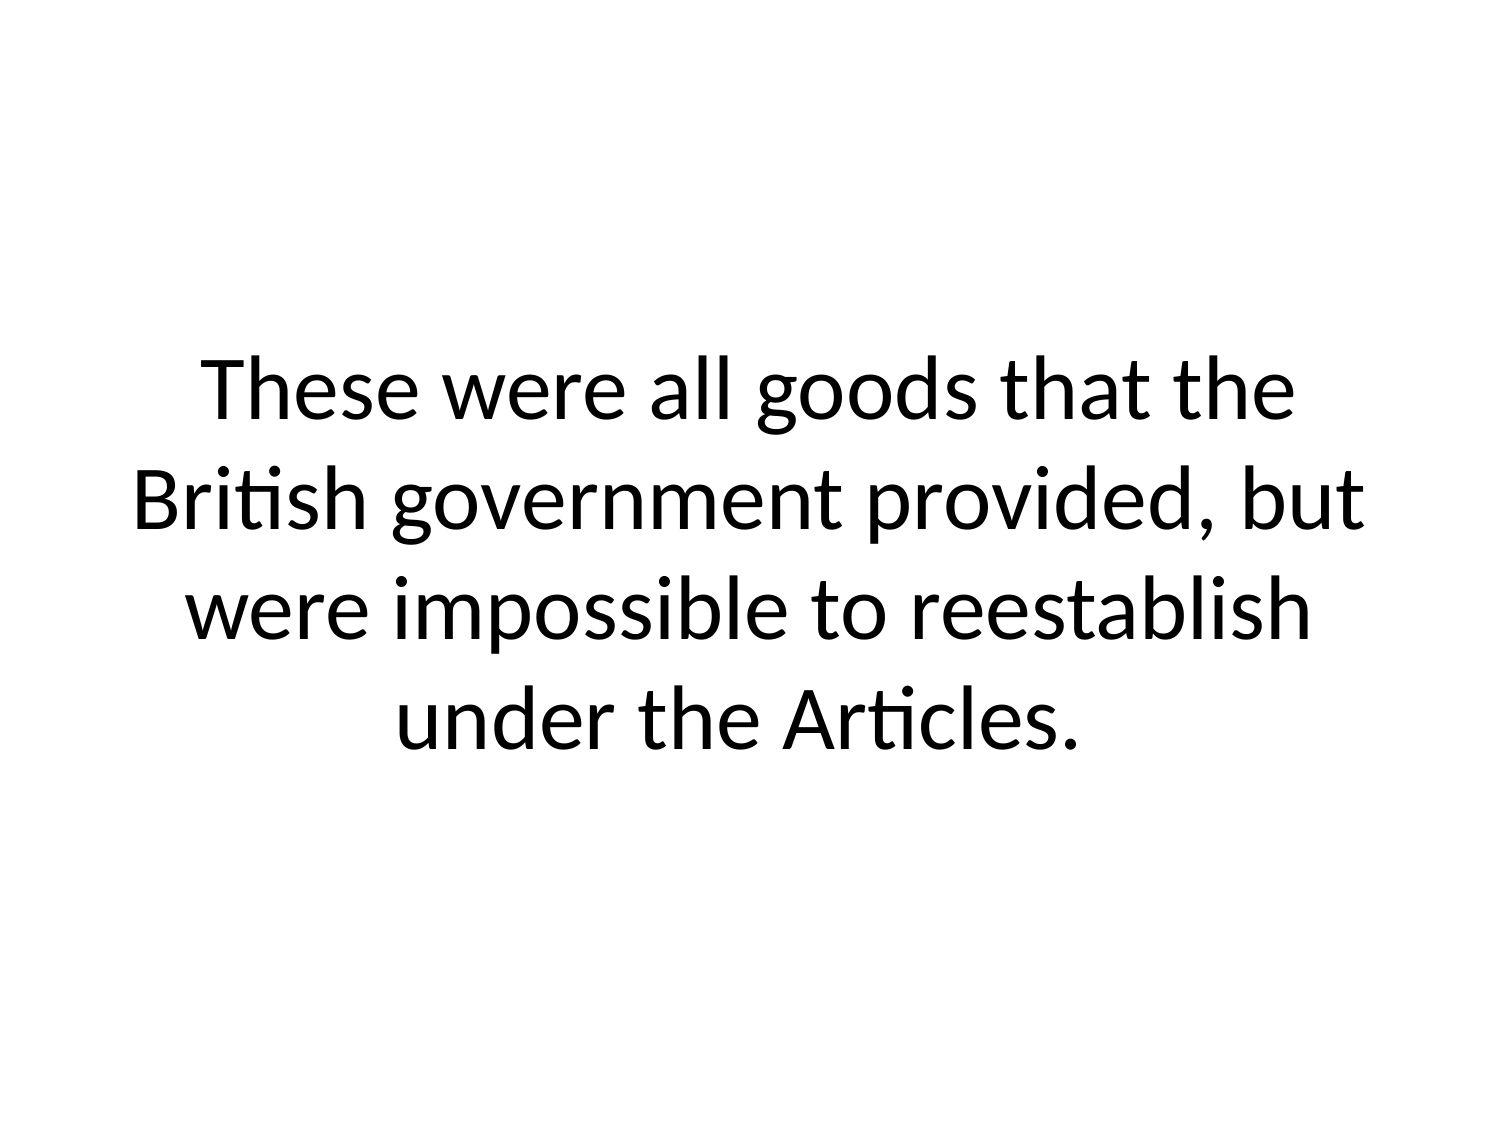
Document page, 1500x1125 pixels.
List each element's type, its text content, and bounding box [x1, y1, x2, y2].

title These were all goods that the British government provided, but were impossible to reestablish under the Articles. [75, 45, 1425, 1050]
